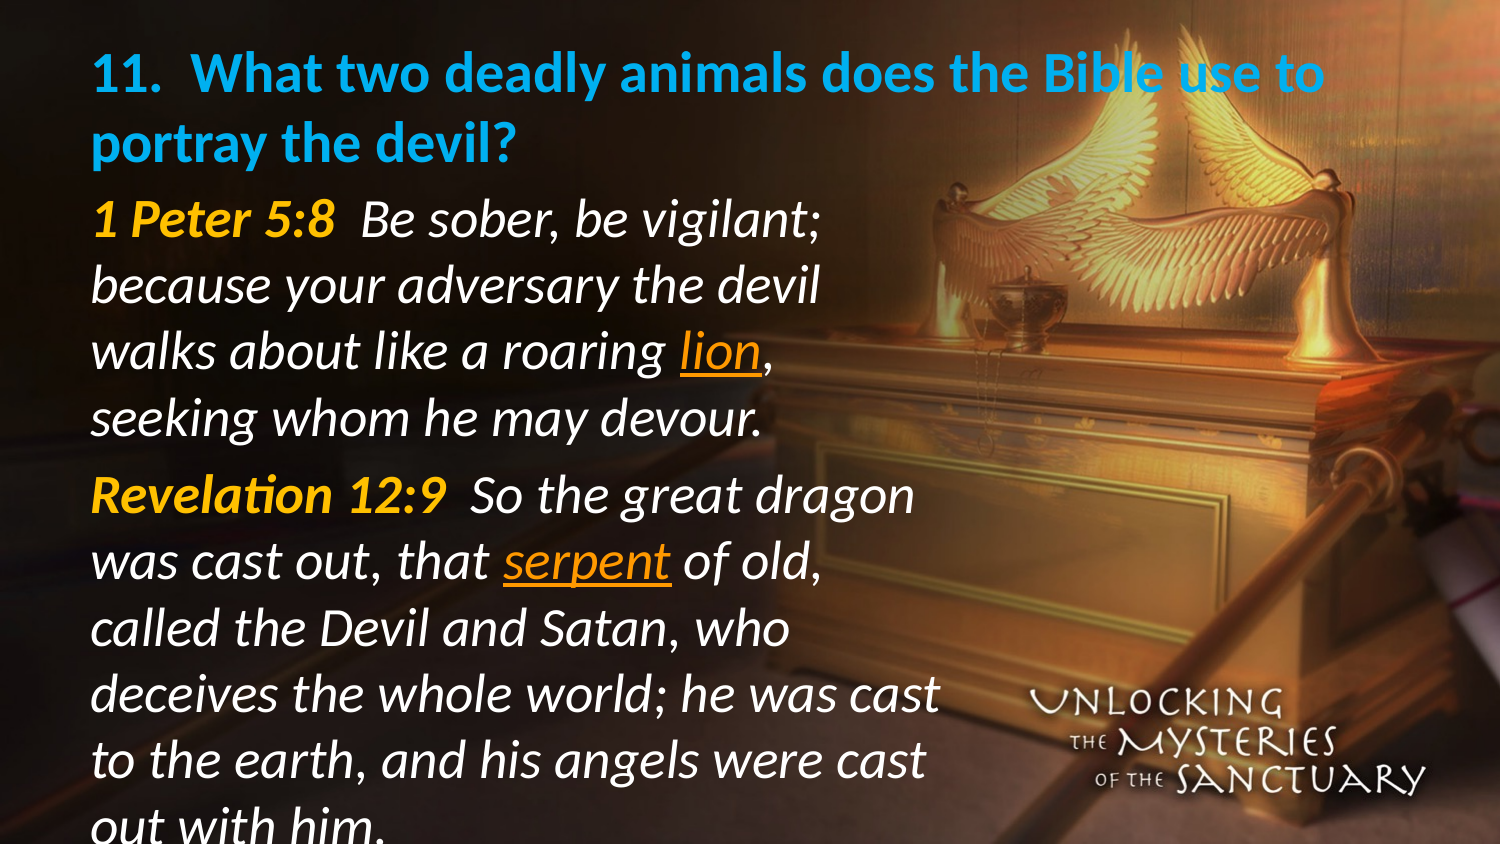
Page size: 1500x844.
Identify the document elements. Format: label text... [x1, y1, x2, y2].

list 1 Peter 5:8 Be sober, be vigilant; because your adversary the devil walks about like a roaring lion, seeking whom he may devour. Revelation 12:9 So the great dragon was cast out, that serpent of old, called the Devil and Satan, who deceives the whole world; he was cast to the earth, and his angels were cast out with him. [75, 174, 958, 844]
picture [0, 0, 1500, 844]
title 11. What two deadly animals does the Bible use to portray the devil? [75, 33, 1425, 175]
